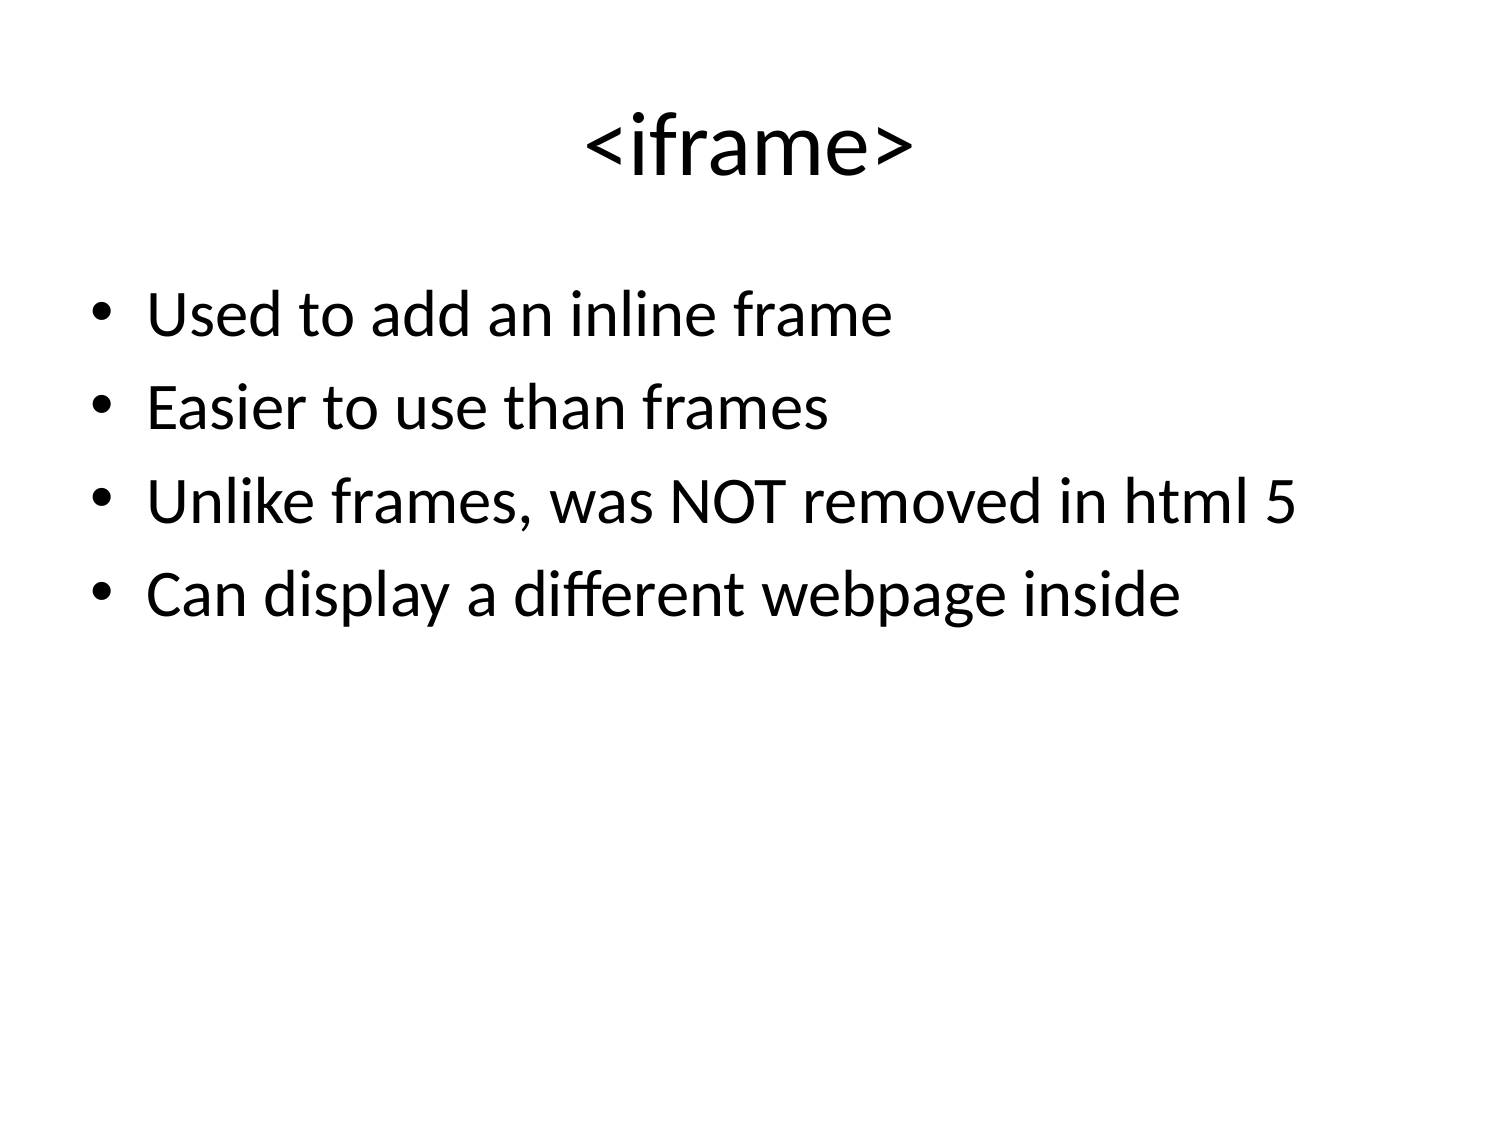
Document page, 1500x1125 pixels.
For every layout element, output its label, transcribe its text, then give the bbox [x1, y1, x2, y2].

list Used to add an inline frame Easier to use than frames Unlike frames, was NOT removed in html 5 Can display a different webpage inside [75, 262, 1425, 1005]
title <iframe> [75, 45, 1425, 233]
